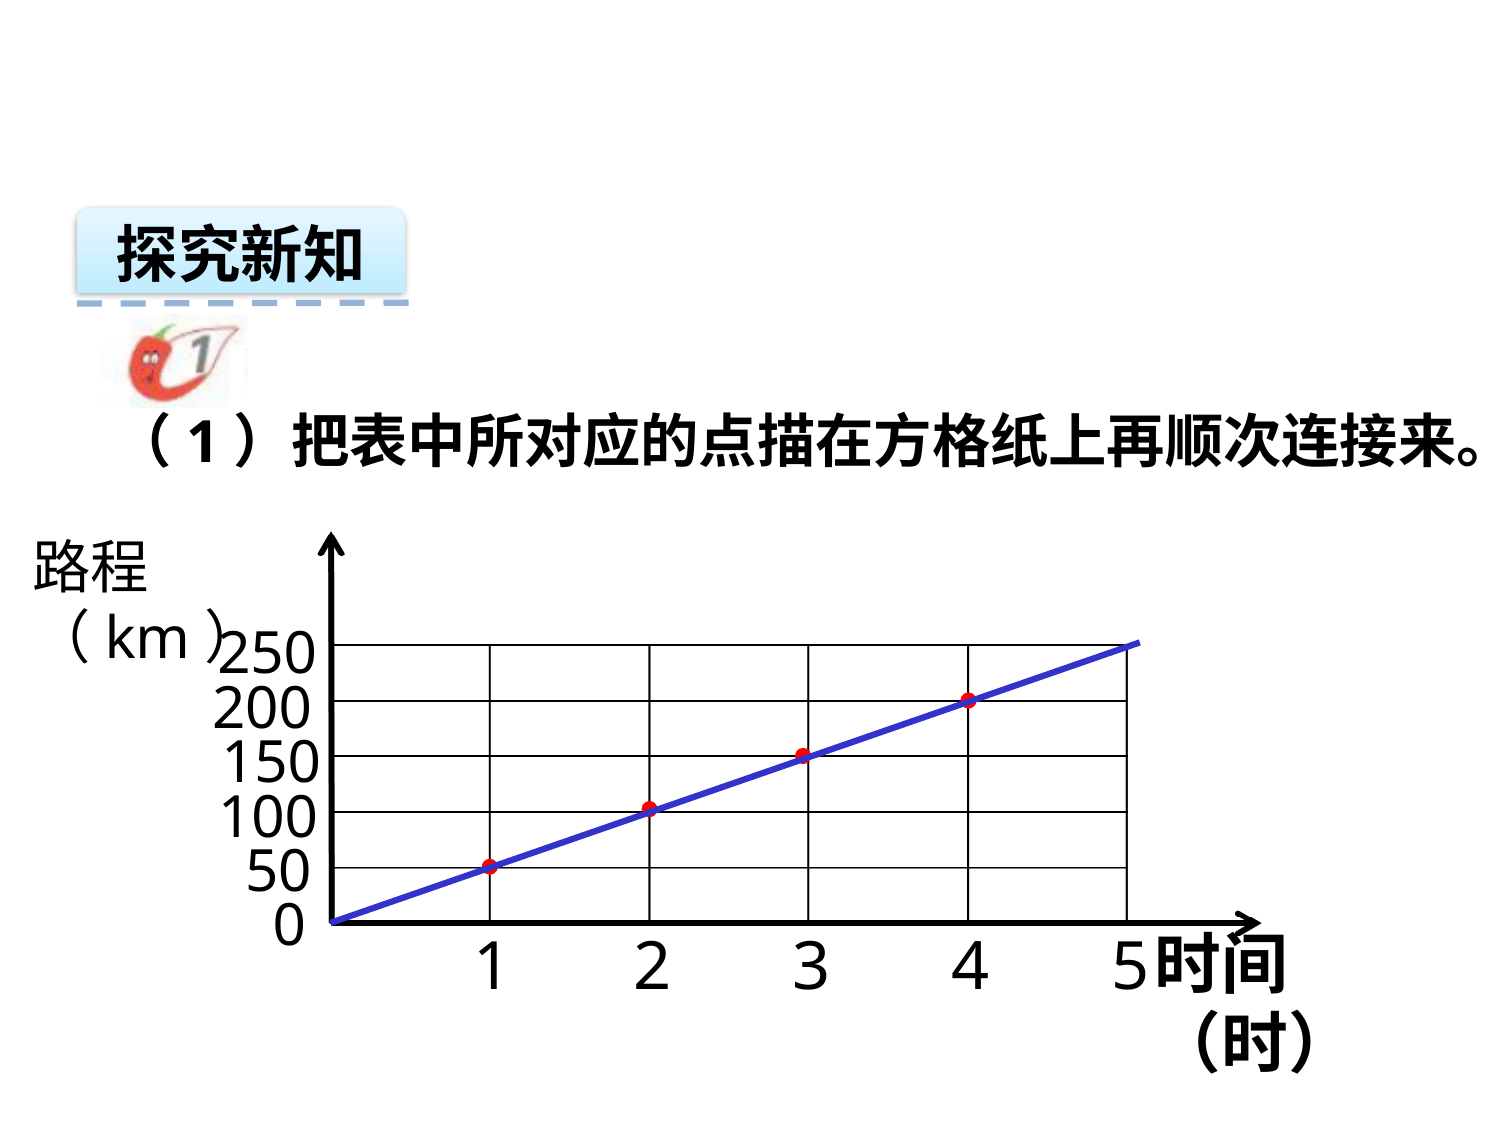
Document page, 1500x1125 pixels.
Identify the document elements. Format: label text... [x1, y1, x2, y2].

text_box （1）把表中所对应的点描在方格纸上再顺次连接来。 [98, 397, 1475, 482]
text_box 1 [458, 952, 550, 1010]
text_box 路程（km） [17, 522, 272, 678]
text_box 时间（时） [1139, 913, 1495, 1089]
text_box 3 [777, 952, 869, 1010]
picture [99, 314, 248, 408]
text_box 探究新知 [76, 207, 406, 294]
text_box 150 [206, 748, 272, 802]
text_box 0 [258, 911, 349, 965]
text_box 4 [937, 952, 1028, 1010]
text_box 100 [203, 771, 272, 857]
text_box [330, 642, 1141, 924]
picture [277, 487, 1297, 945]
text_box 200 [197, 678, 272, 748]
text_box 2 [618, 952, 709, 1010]
text_box 50 [230, 857, 272, 911]
text_box 250 [202, 678, 272, 694]
text_box 5 [1096, 952, 1139, 1010]
